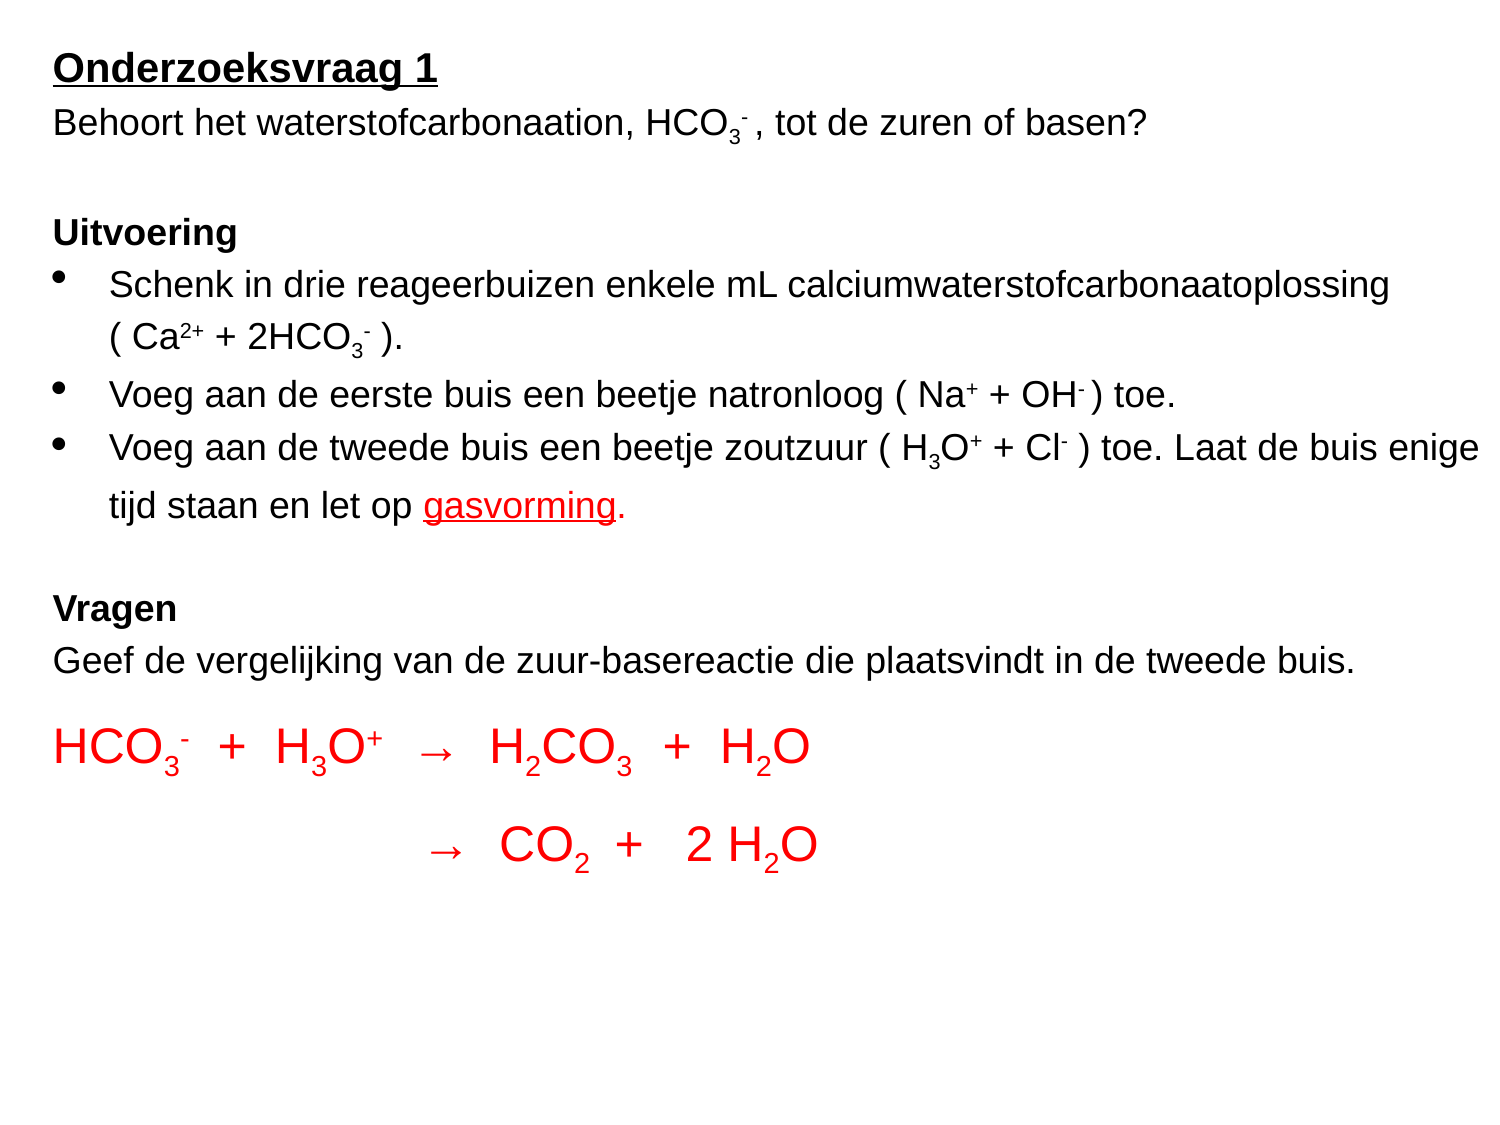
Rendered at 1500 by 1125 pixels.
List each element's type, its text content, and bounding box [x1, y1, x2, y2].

text_box Onderzoeksvraag 1 Behoort het waterstofcarbonaation, HCO3- , tot de zuren of basen? Uitvoering Schenk in drie reageerbuizen enkele mL calciumwaterstofcarbonaatoplossing ( Ca2+ + 2HCO3- ). Voeg aan de eerste buis een beetje natronloog ( Na+ + OH- ) toe. Voeg aan de tweede buis een beetje zoutzuur ( H3O+ + Cl- ) toe. Laat de buis enige tijd staan en let op gasvorming. Vragen Geef de vergelijking van de zuur-basereactie die plaatsvindt in de tweede buis. HCO3- + H3O+ → H2CO3 + H2O → CO2 + 2 H2O [37, 25, 1500, 1008]
